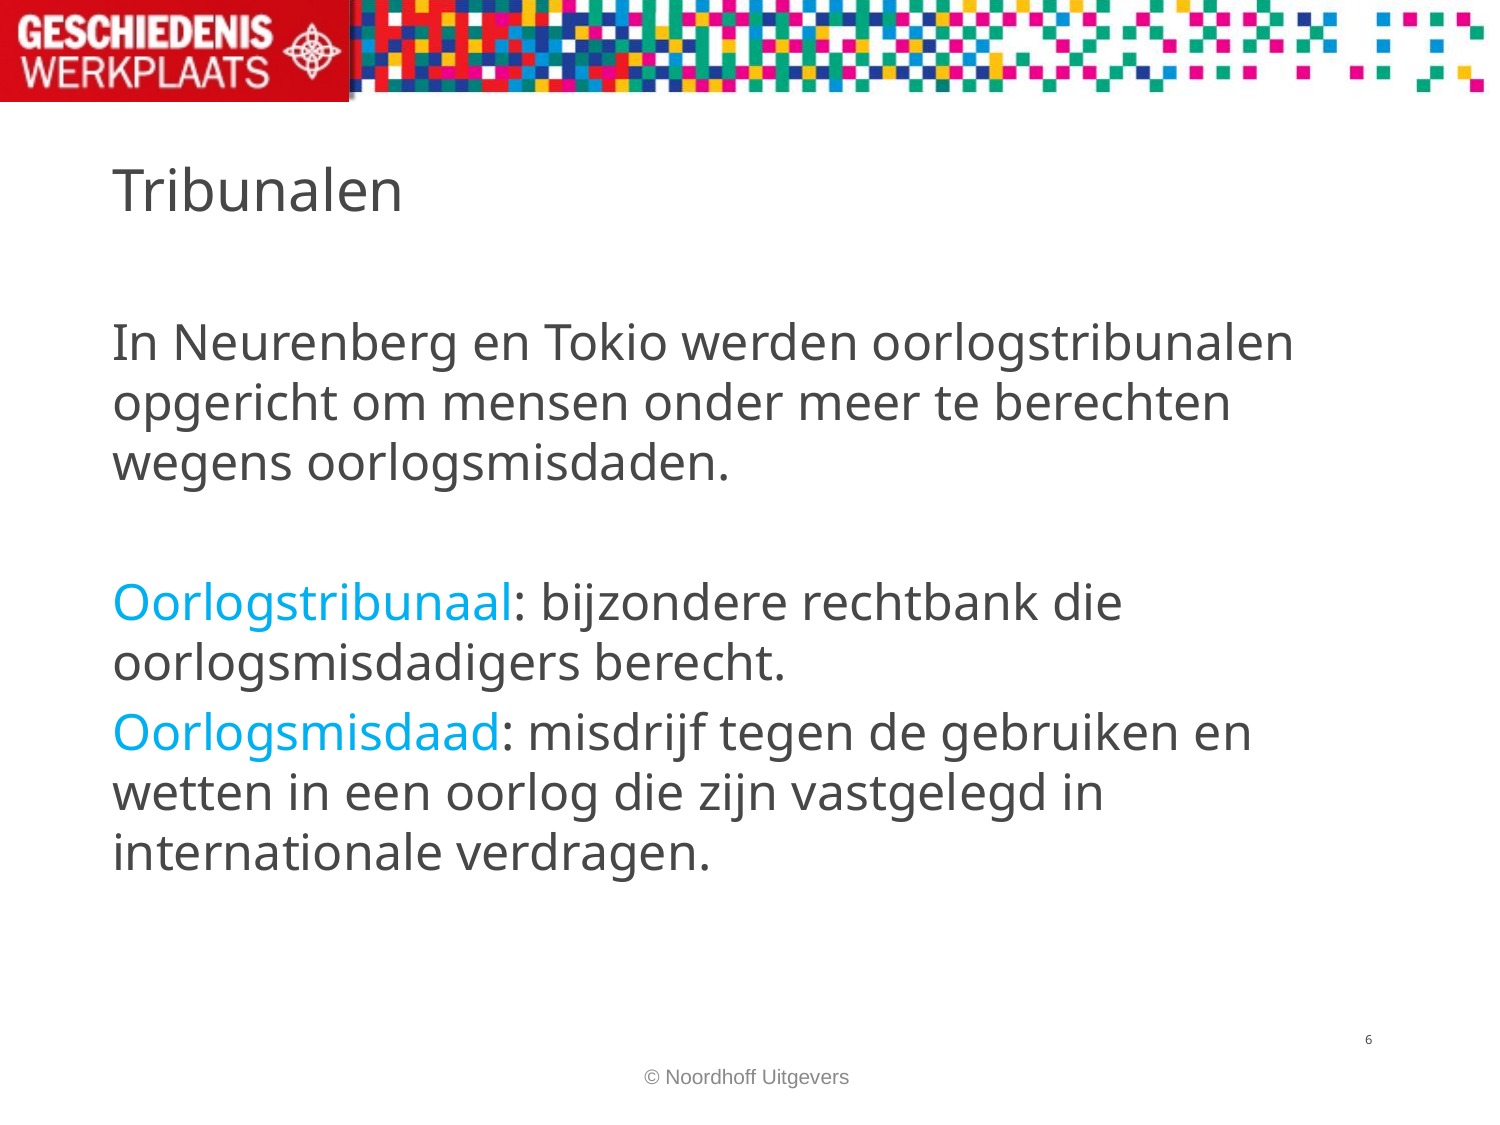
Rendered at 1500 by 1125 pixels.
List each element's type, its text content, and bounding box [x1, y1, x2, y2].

text_box © Noordhoff Uitgevers [512, 1045, 988, 1106]
list In Neurenberg en Tokio werden oorlogstribunalen opgericht om mensen onder meer te berechten wegens oorlogsmisdaden. Oorlogstribunaal: bijzondere rechtbank die oorlogsmisdadigers berecht. Oorlogsmisdaad: misdrijf tegen de gebruiken en wetten in een oorlog die zijn vastgelegd in internationale verdragen. [112, 302, 1409, 988]
picture [0, 0, 1500, 1125]
title Tribunalen [112, 145, 1401, 256]
slide_number 6 [1325, 1025, 1388, 1063]
